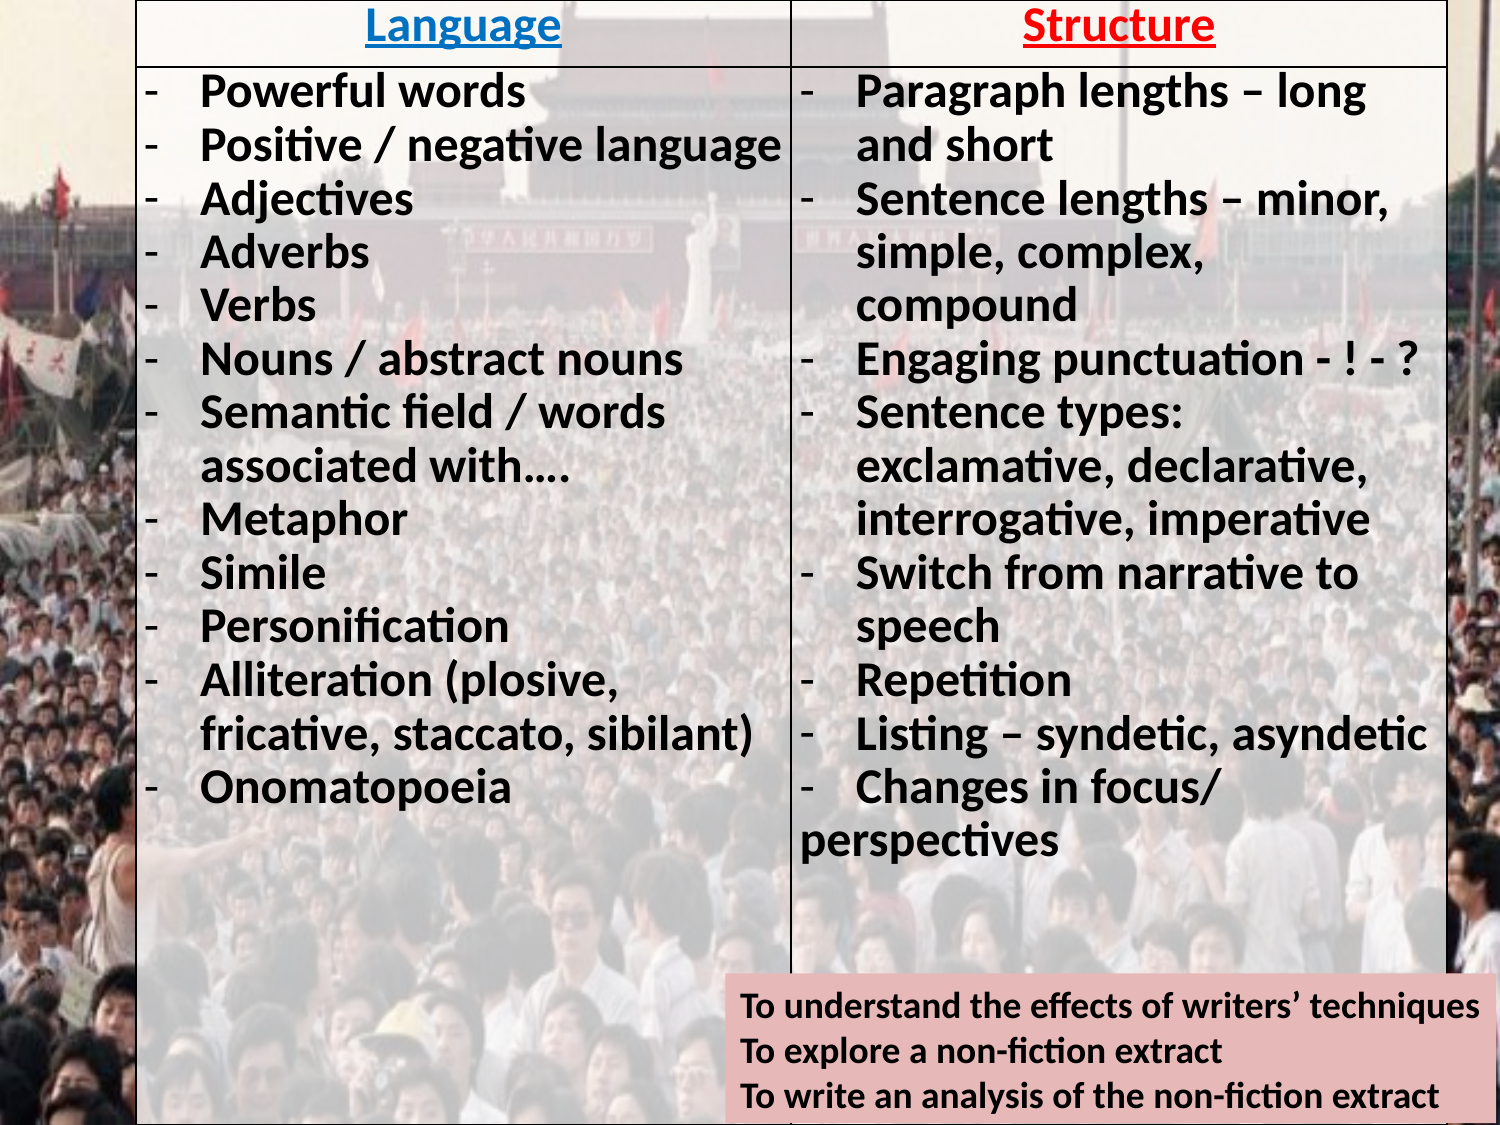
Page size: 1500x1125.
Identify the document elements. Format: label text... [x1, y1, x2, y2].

table_cell Paragraph lengths – long and short Sentence lengths – minor, simple, complex, compound Engaging punctuation - ! - ? Sentence types: exclamative, declarative, interrogative, imperative Switch from narrative to speech Repetition Listing – syndetic, asyndetic Changes in focus/ perspectives [792, 68, 1446, 973]
picture [0, 0, 135, 1125]
table_header Structure [792, 1, 1446, 66]
text_box To understand the effects of writers’ techniques To explore a non-fiction extract To write an analysis of the non-fiction extract [725, 973, 1497, 1124]
picture [1448, 0, 1500, 1125]
table_cell Powerful words Positive / negative language Adjectives Adverbs Verbs Nouns / abstract nouns Semantic field / words associated with…. Metaphor Simile Personification Alliteration (plosive, fricative, staccato, sibilant) Onomatopoeia [137, 68, 790, 1124]
table_header Language [137, 1, 790, 66]
